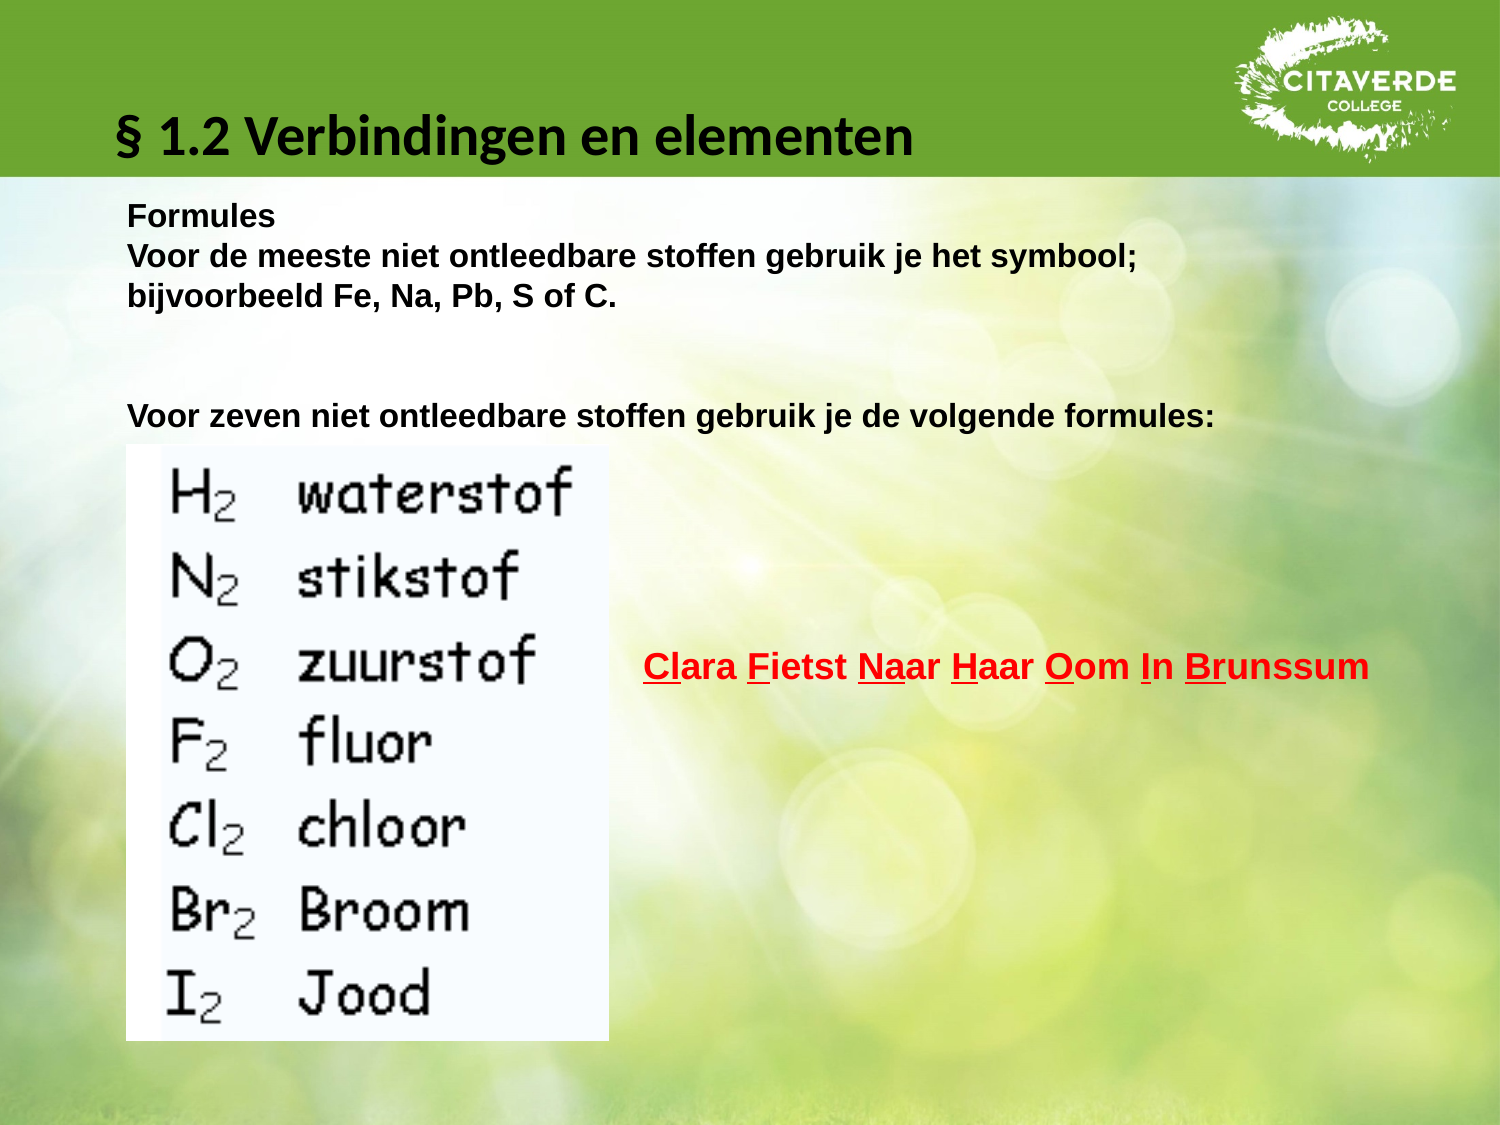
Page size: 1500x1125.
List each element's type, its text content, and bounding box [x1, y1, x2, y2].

picture [0, 0, 1500, 1125]
text_box Formules Voor de meeste niet ontleedbare stoffen gebruik je het symbool; bijvoorbeeld Fe, Na, Pb, S of C. Voor zeven niet ontleedbare stoffen gebruik je de volgende formules: [112, 187, 1247, 442]
text_box § 1.2 Verbindingen en elementen [100, 90, 987, 175]
text_box Clara Fietst Naar Haar Oom In Brunssum [628, 634, 1420, 695]
